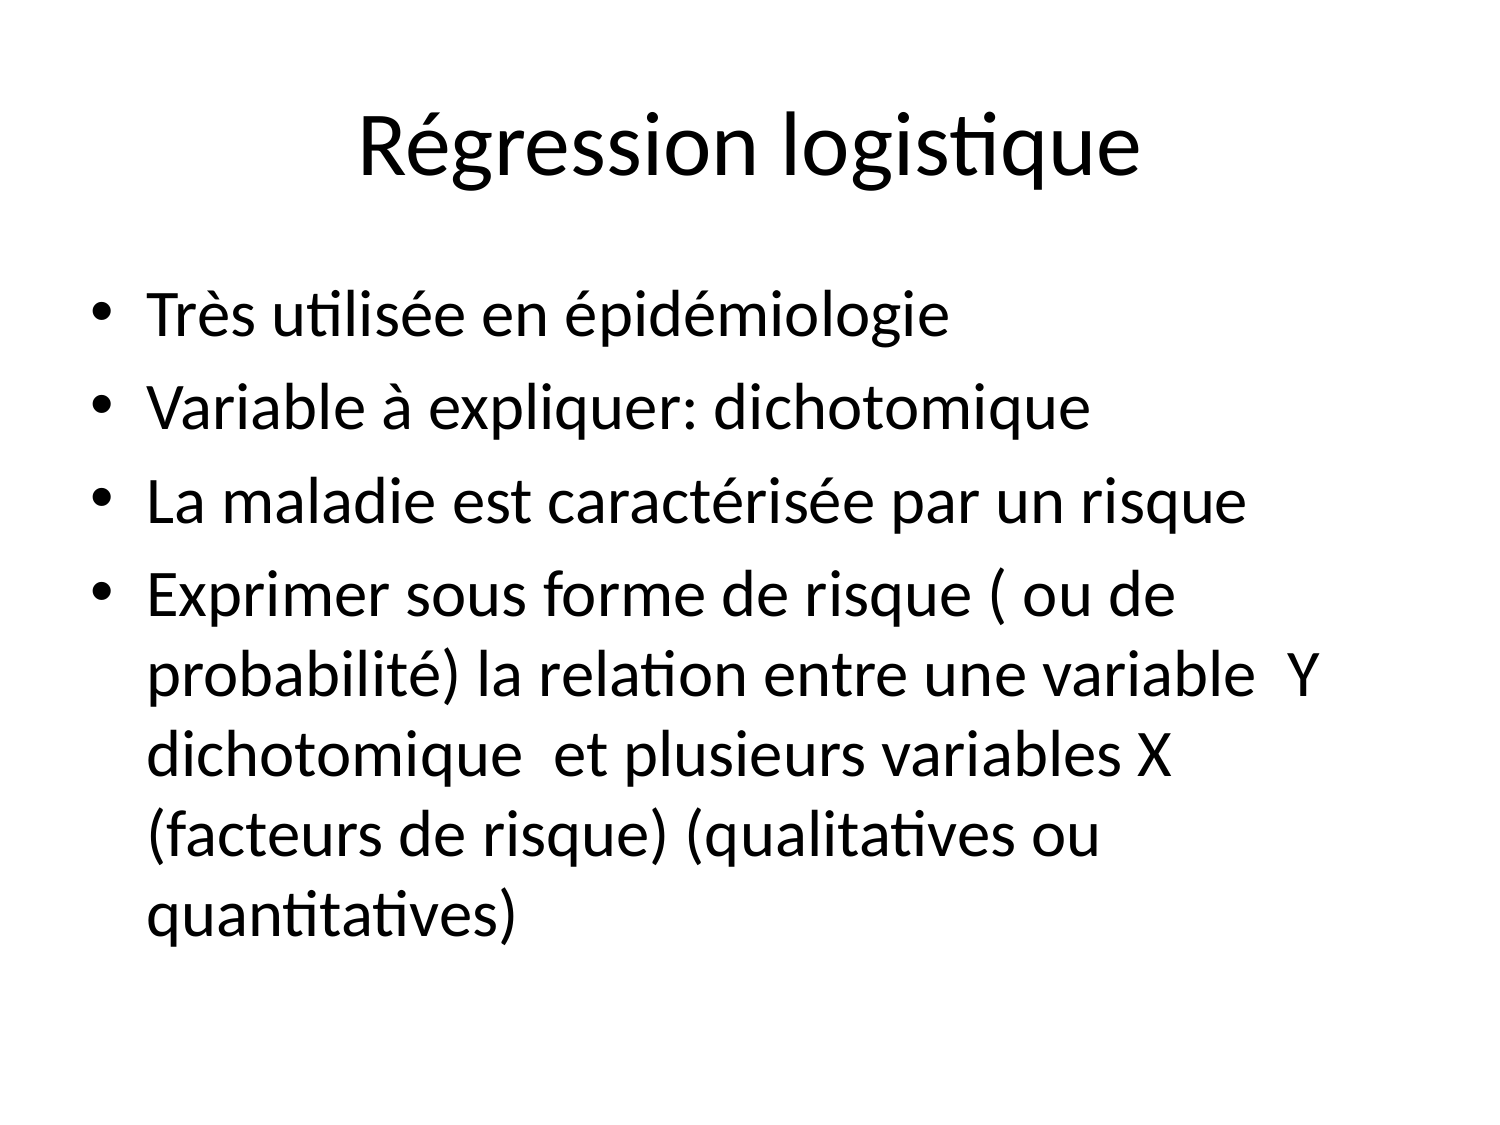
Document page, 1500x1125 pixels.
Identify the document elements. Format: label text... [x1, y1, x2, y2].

title Régression logistique [75, 45, 1425, 233]
list Très utilisée en épidémiologie Variable à expliquer: dichotomique La maladie est caractérisée par un risque Exprimer sous forme de risque ( ou de probabilité) la relation entre une variable Y dichotomique et plusieurs variables X (facteurs de risque) (qualitatives ou quantitatives) [75, 262, 1425, 1005]
